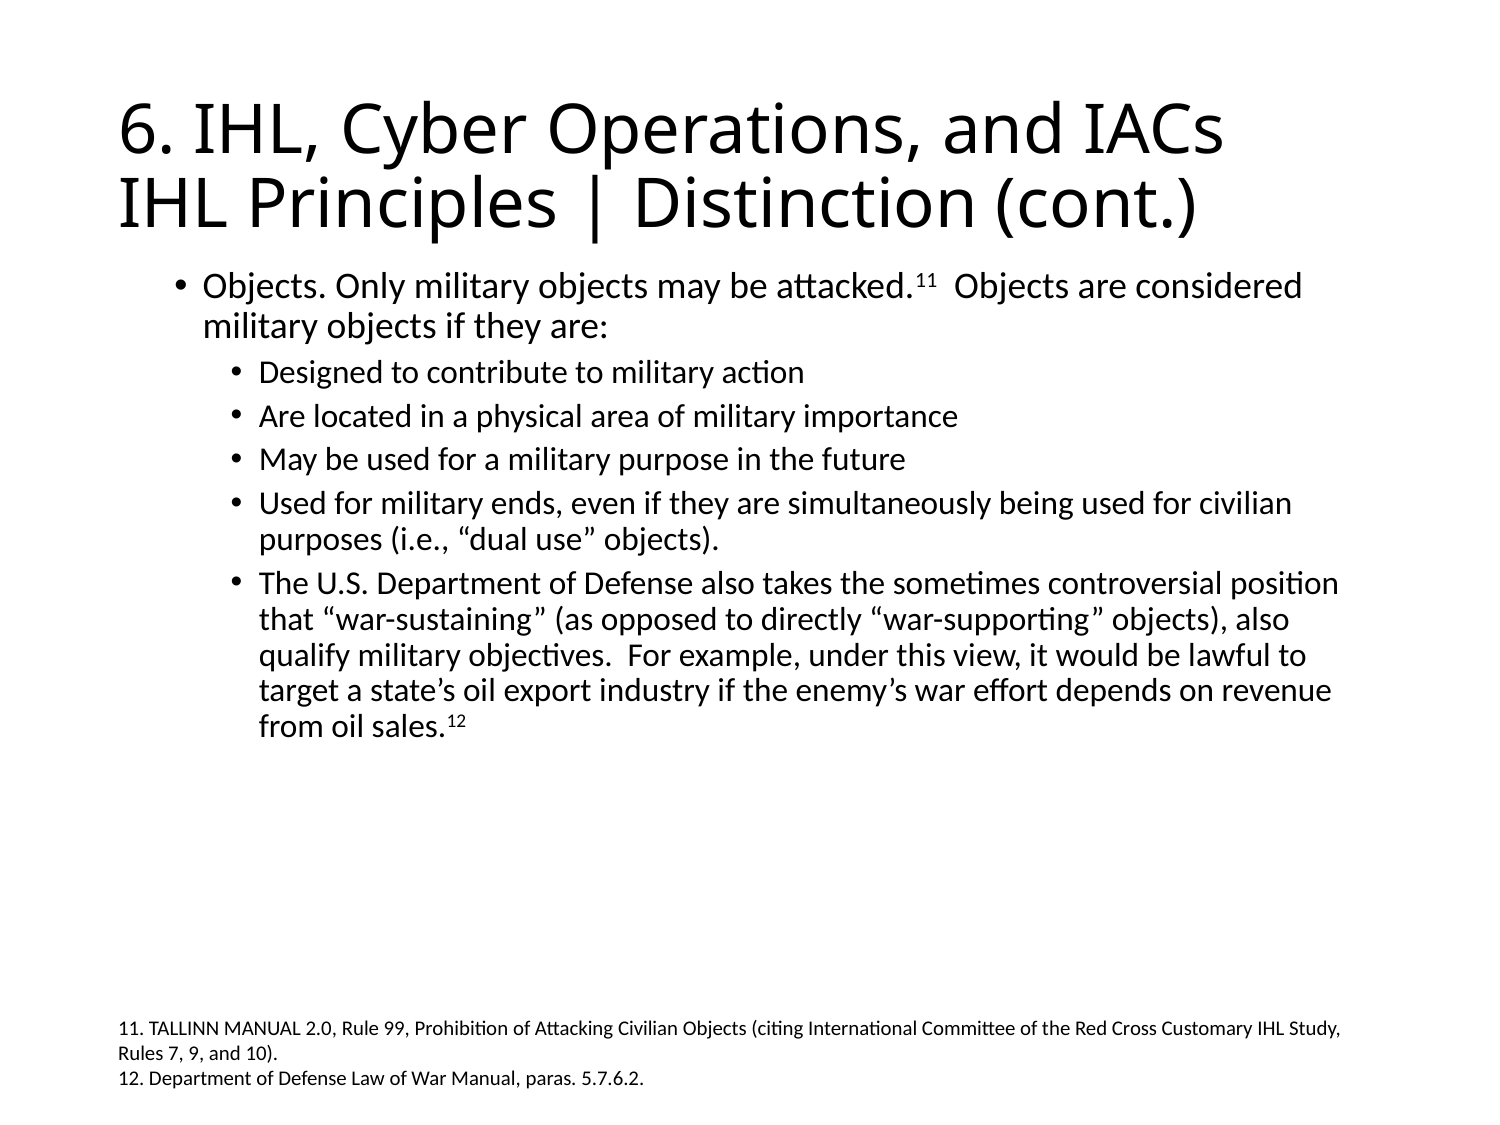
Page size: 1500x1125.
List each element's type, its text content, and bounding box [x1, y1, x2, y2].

title 6. IHL, Cyber Operations, and IACs IHL Principles | Distinction (cont.) [102, 59, 1456, 278]
list Objects. Only military objects may be attacked.11 Objects are considered military objects if they are: Designed to contribute to military action Are located in a physical area of military importance May be used for a military purpose in the future Used for military ends, even if they are simultaneously being used for civilian purposes (i.e., “dual use” objects). The U.S. Department of Defense also takes the sometimes controversial position that “war-sustaining” (as opposed to directly “war-supporting” objects), also qualify military objectives. For example, under this view, it would be lawful to target a state’s oil export industry if the enemy’s war effort depends on revenue from oil sales.12 11. TALLINN MANUAL 2.0, Rule 99, Prohibition of Attacking Civilian Objects (citing International Committee of the Red Cross Customary IHL Study, Rules 7, 9, and 10). 12. Department of Defense Law of War Manual, paras. 5.7.6.2. [102, 278, 1398, 973]
